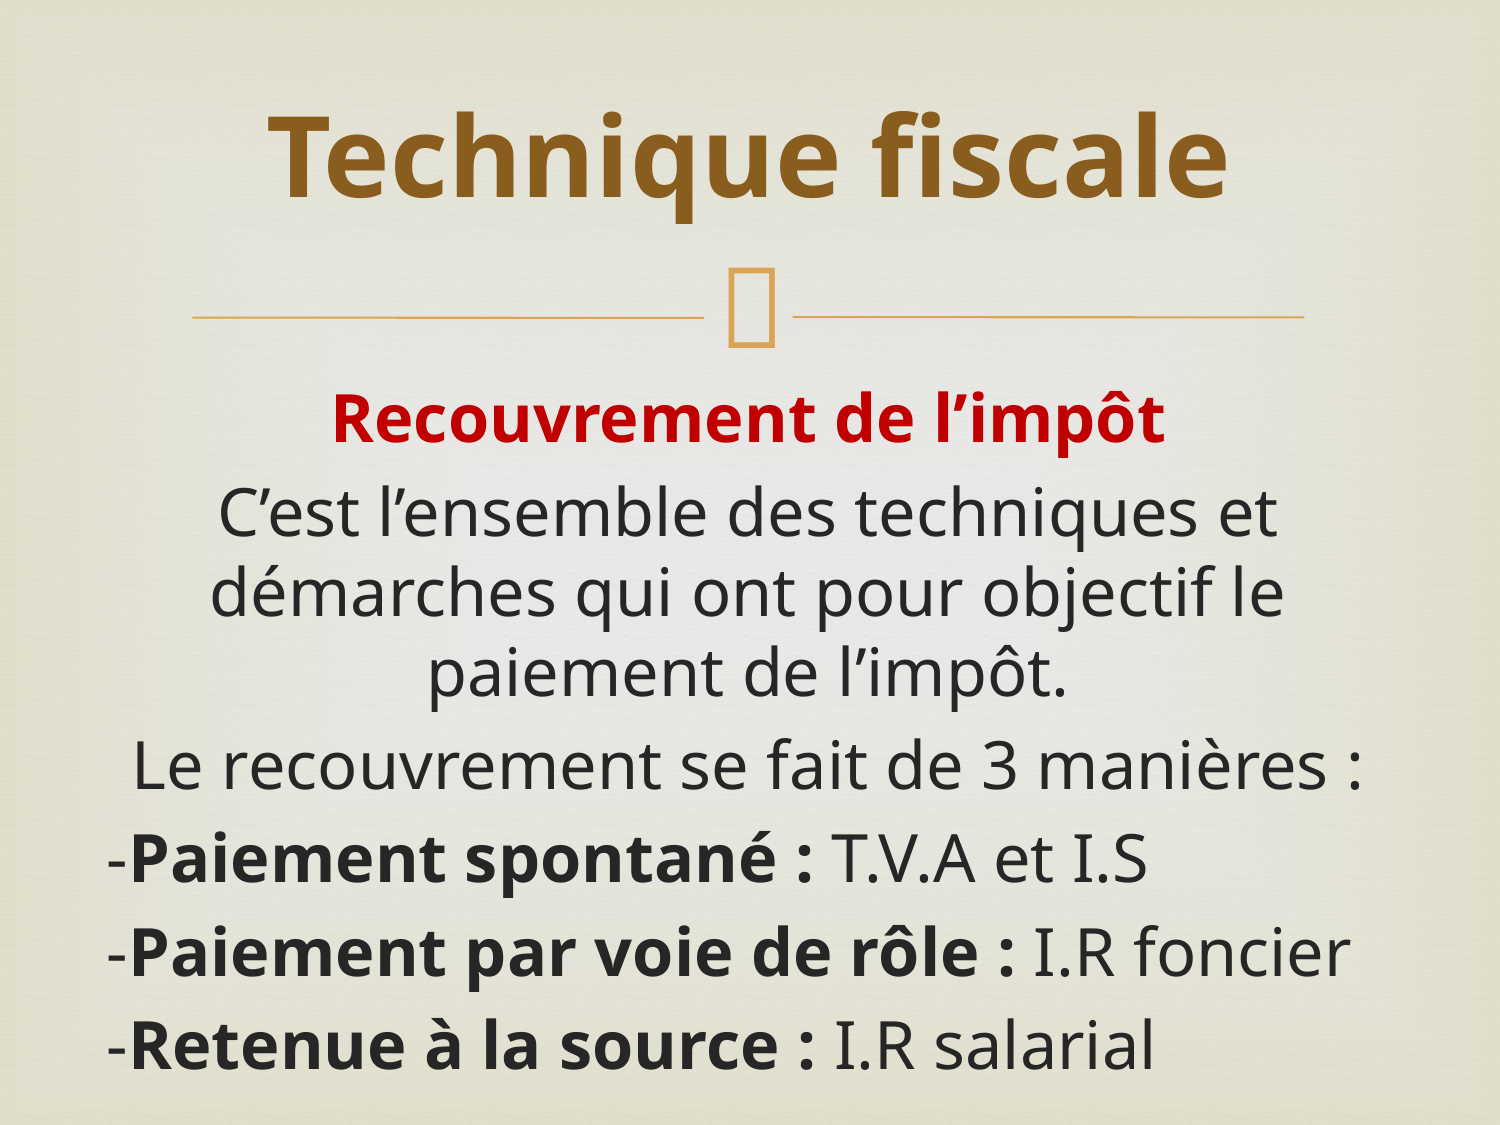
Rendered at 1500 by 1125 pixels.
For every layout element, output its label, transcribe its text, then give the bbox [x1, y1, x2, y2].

title Technique fiscale [112, 66, 1386, 240]
list Recouvrement de l’impôt C’est l’ensemble des techniques et démarches qui ont pour objectif le paiement de l’impôt. Le recouvrement se fait de 3 manières : -Paiement spontané : T.V.A et I.S -Paiement par voie de rôle : I.R foncier -Retenue à la source : I.R salarial [62, 368, 1436, 1071]
